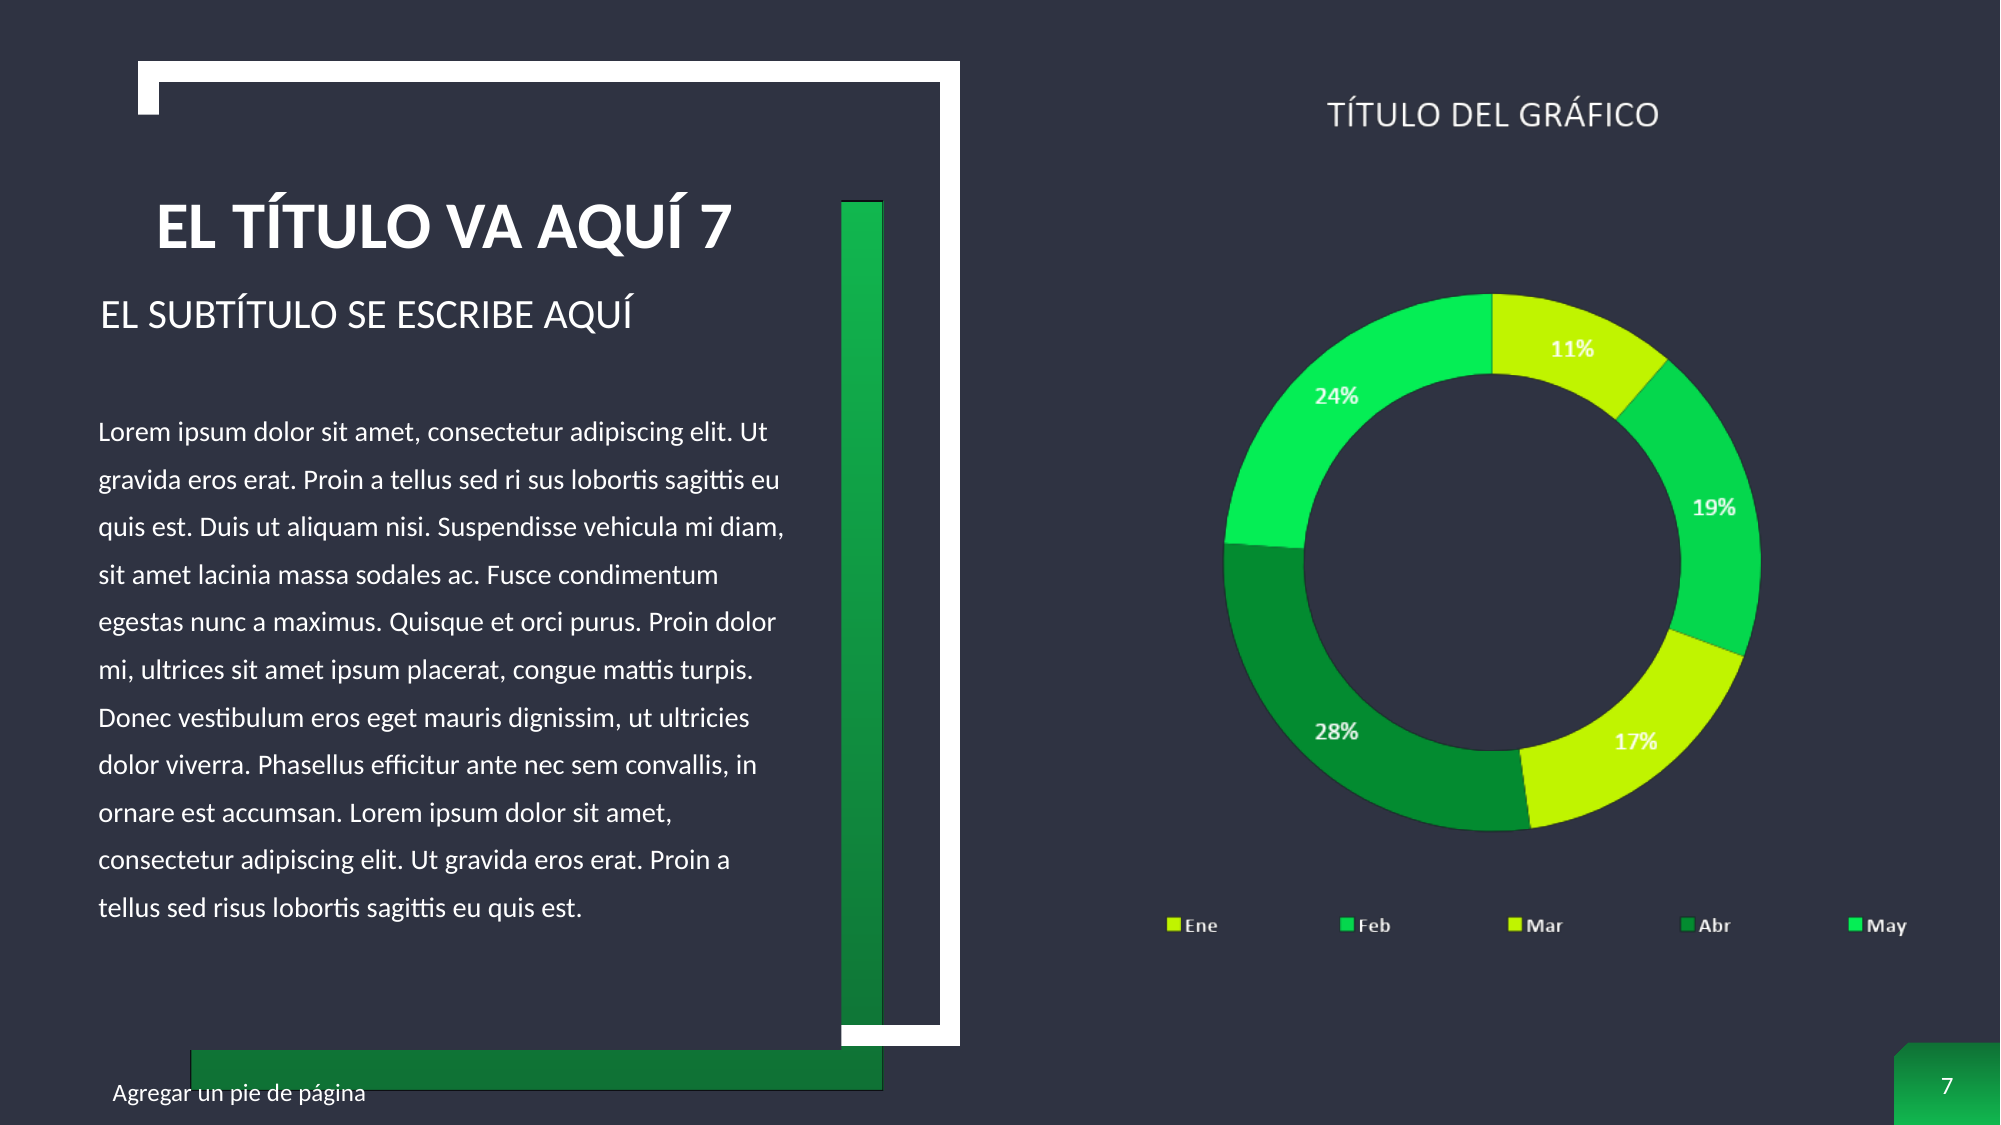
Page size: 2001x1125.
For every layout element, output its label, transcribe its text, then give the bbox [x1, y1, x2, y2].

slide_number ‹#› [1894, 1050, 2000, 1118]
title EL TÍTULO VA AQUÍ 7 [98, 180, 792, 275]
picture [1049, 76, 1907, 1049]
list EL SUBTÍTULO SE ESCRIBE AQUÍ [100, 285, 773, 380]
footer Agregar un pie de página [97, 1061, 773, 1121]
list Lorem ipsum dolor sit amet, consectetur adipiscing elit. Ut gravida eros erat. Proin a tellus sed ri sus lobortis sagittis eu quis est. Duis ut aliquam nisi. Suspendisse vehicula mi diam, sit amet lacinia massa sodales ac. Fusce condimentum egestas nunc a maximus. Quisque et orci purus. Proin dolor mi, ultrices sit amet ipsum placerat, congue mattis turpis. Donec vestibulum eros eget mauris dignissim, ut ultricies dolor viverra. Phasellus efficitur ante nec sem convallis, in ornare est accumsan. Lorem ipsum dolor sit amet, consectetur adipiscing elit. Ut gravida eros erat. Proin a tellus sed risus lobortis sagittis eu quis est. [98, 392, 792, 1025]
